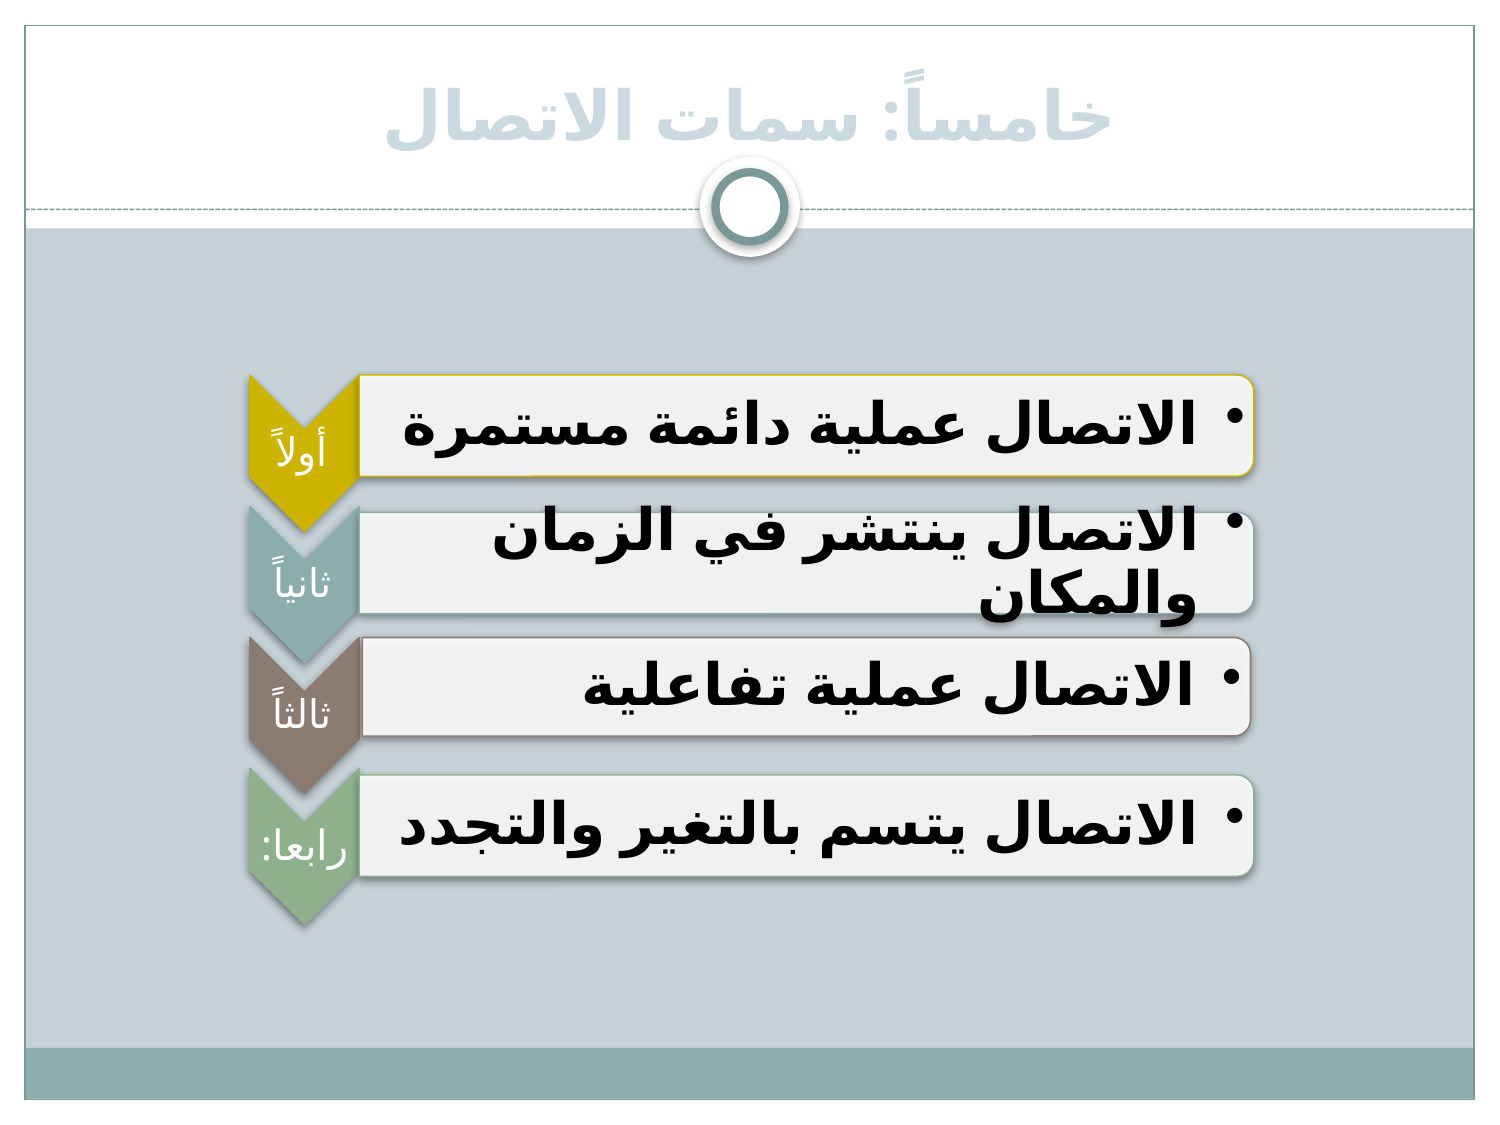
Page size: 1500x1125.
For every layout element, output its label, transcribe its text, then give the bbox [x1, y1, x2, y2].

title خامساً: سمات الاتصال [49, 37, 1450, 162]
list [49, 250, 1445, 1001]
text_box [249, 374, 1255, 926]
